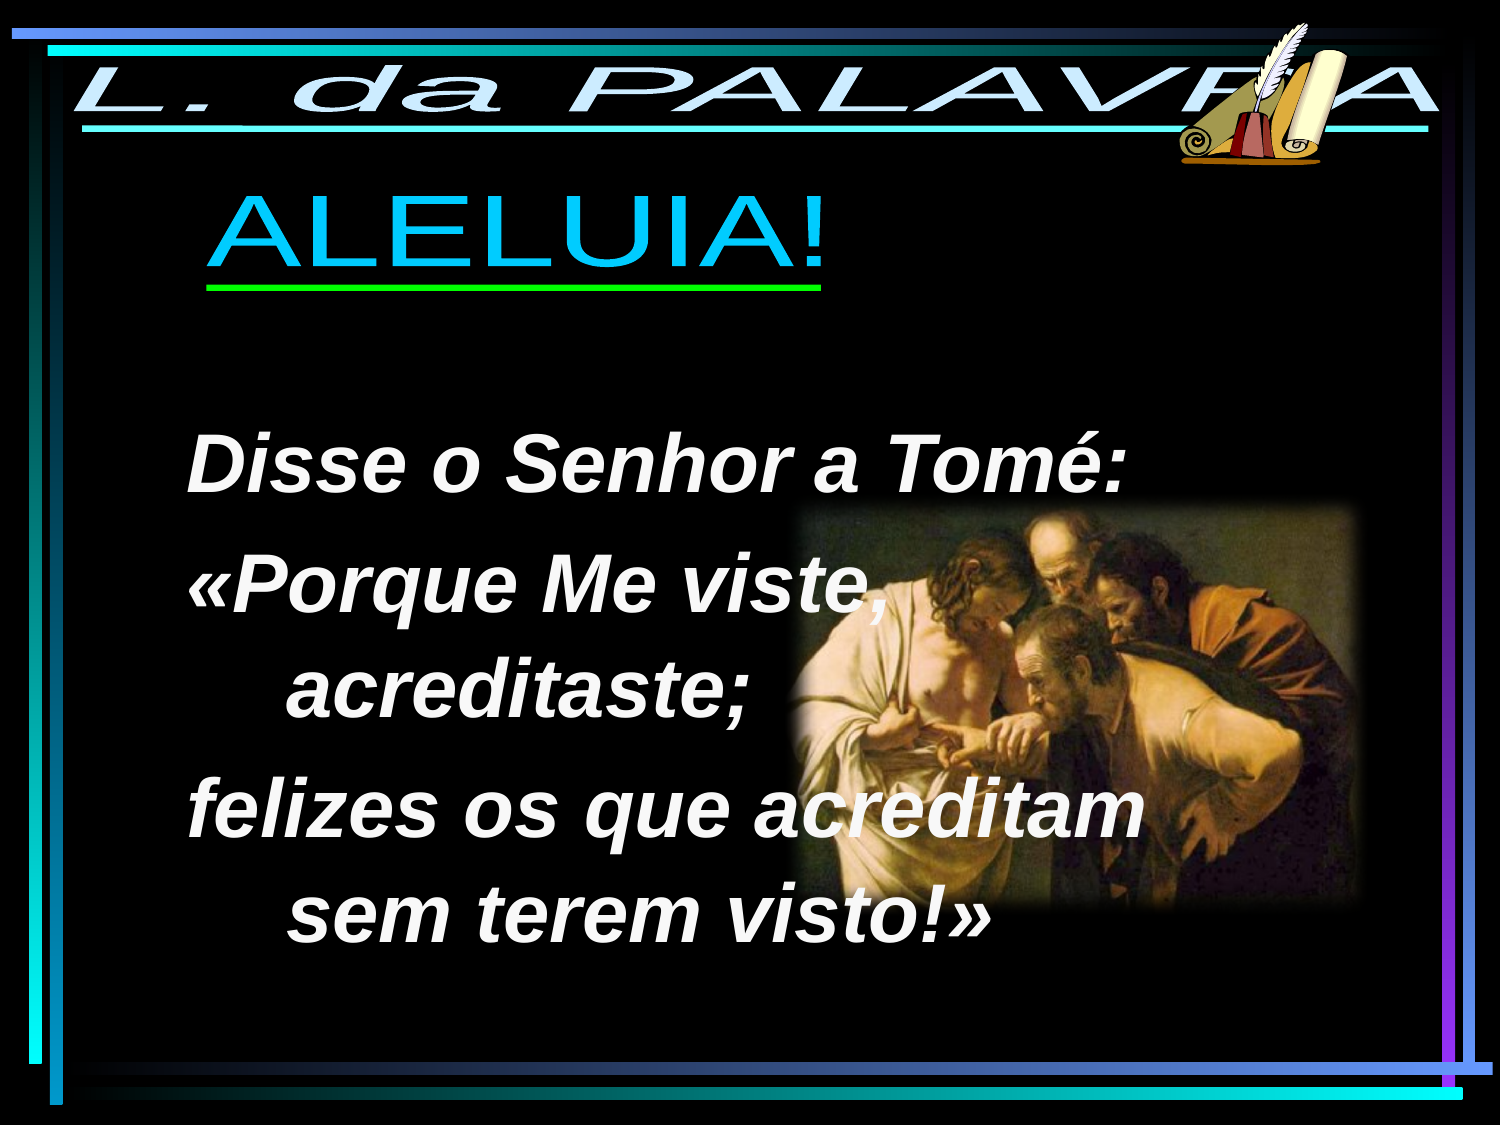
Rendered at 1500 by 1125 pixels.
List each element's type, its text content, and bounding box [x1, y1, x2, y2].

picture [1174, 18, 1354, 168]
picture [783, 491, 1371, 918]
text_box [1357, 125, 1429, 132]
list Disse o Senhor a Tomé: «Porque Me viste, acreditaste; felizes os que acreditam sem terem visto!» [171, 397, 1237, 1000]
text_box [82, 125, 1169, 132]
